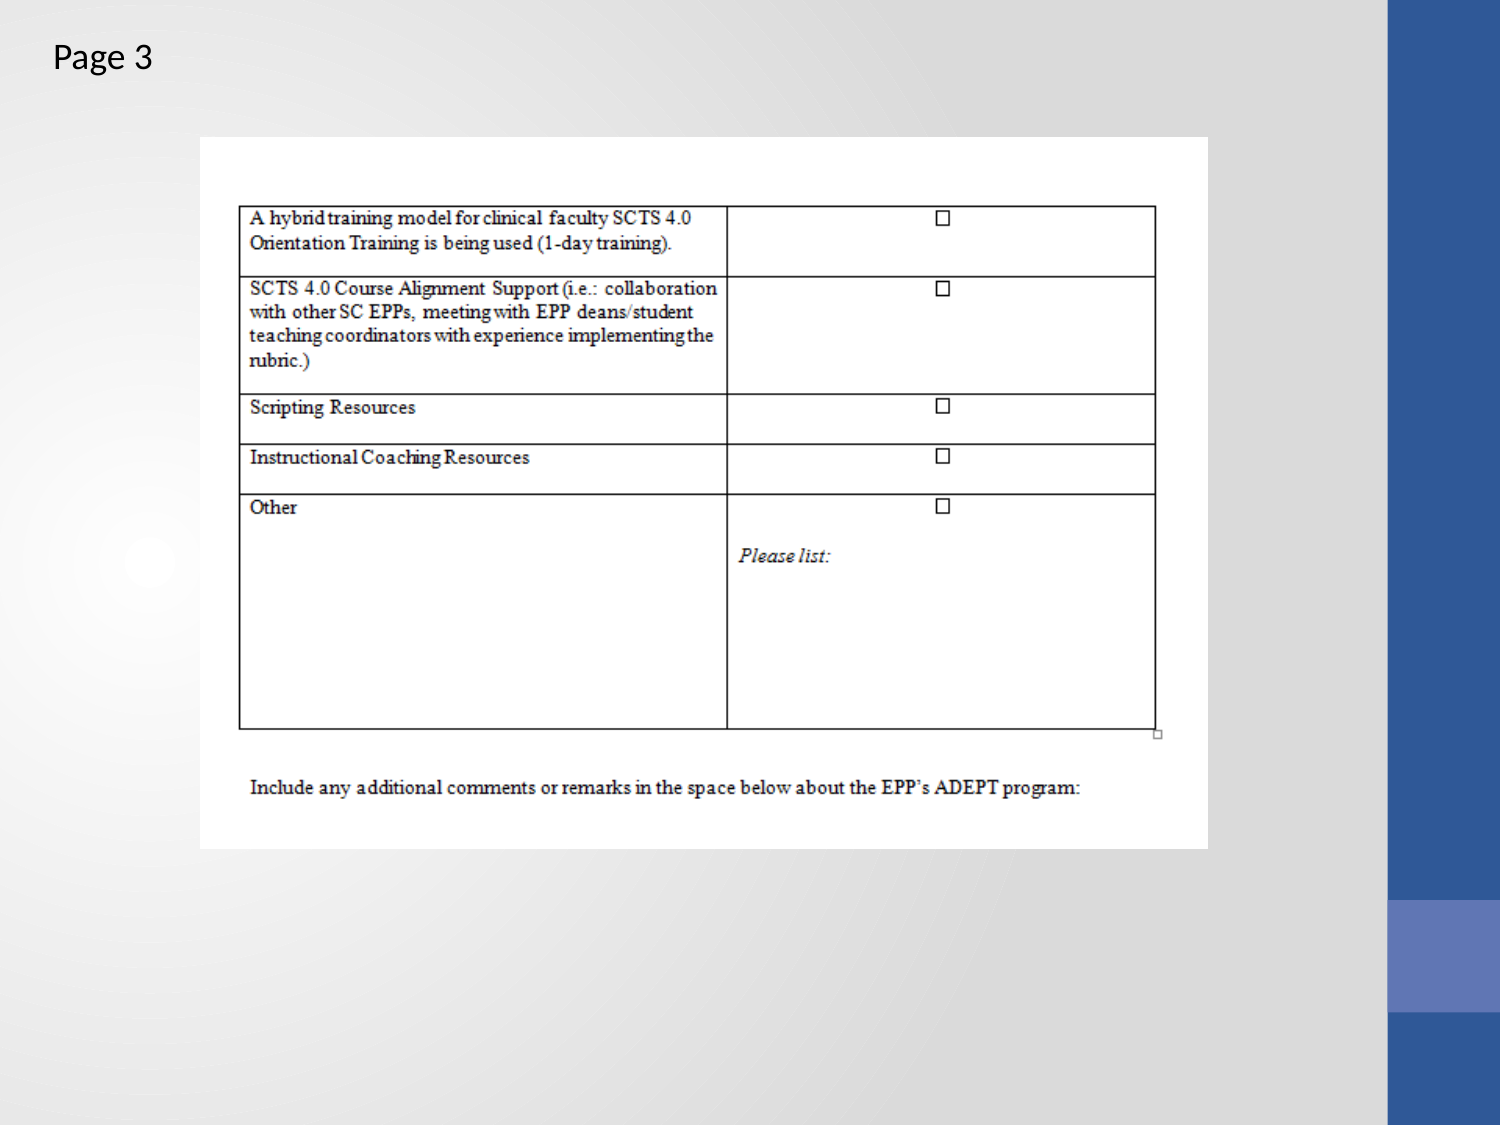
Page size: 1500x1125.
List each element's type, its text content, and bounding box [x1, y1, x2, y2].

text_box Page 3 [38, 24, 169, 85]
picture [199, 136, 1209, 849]
